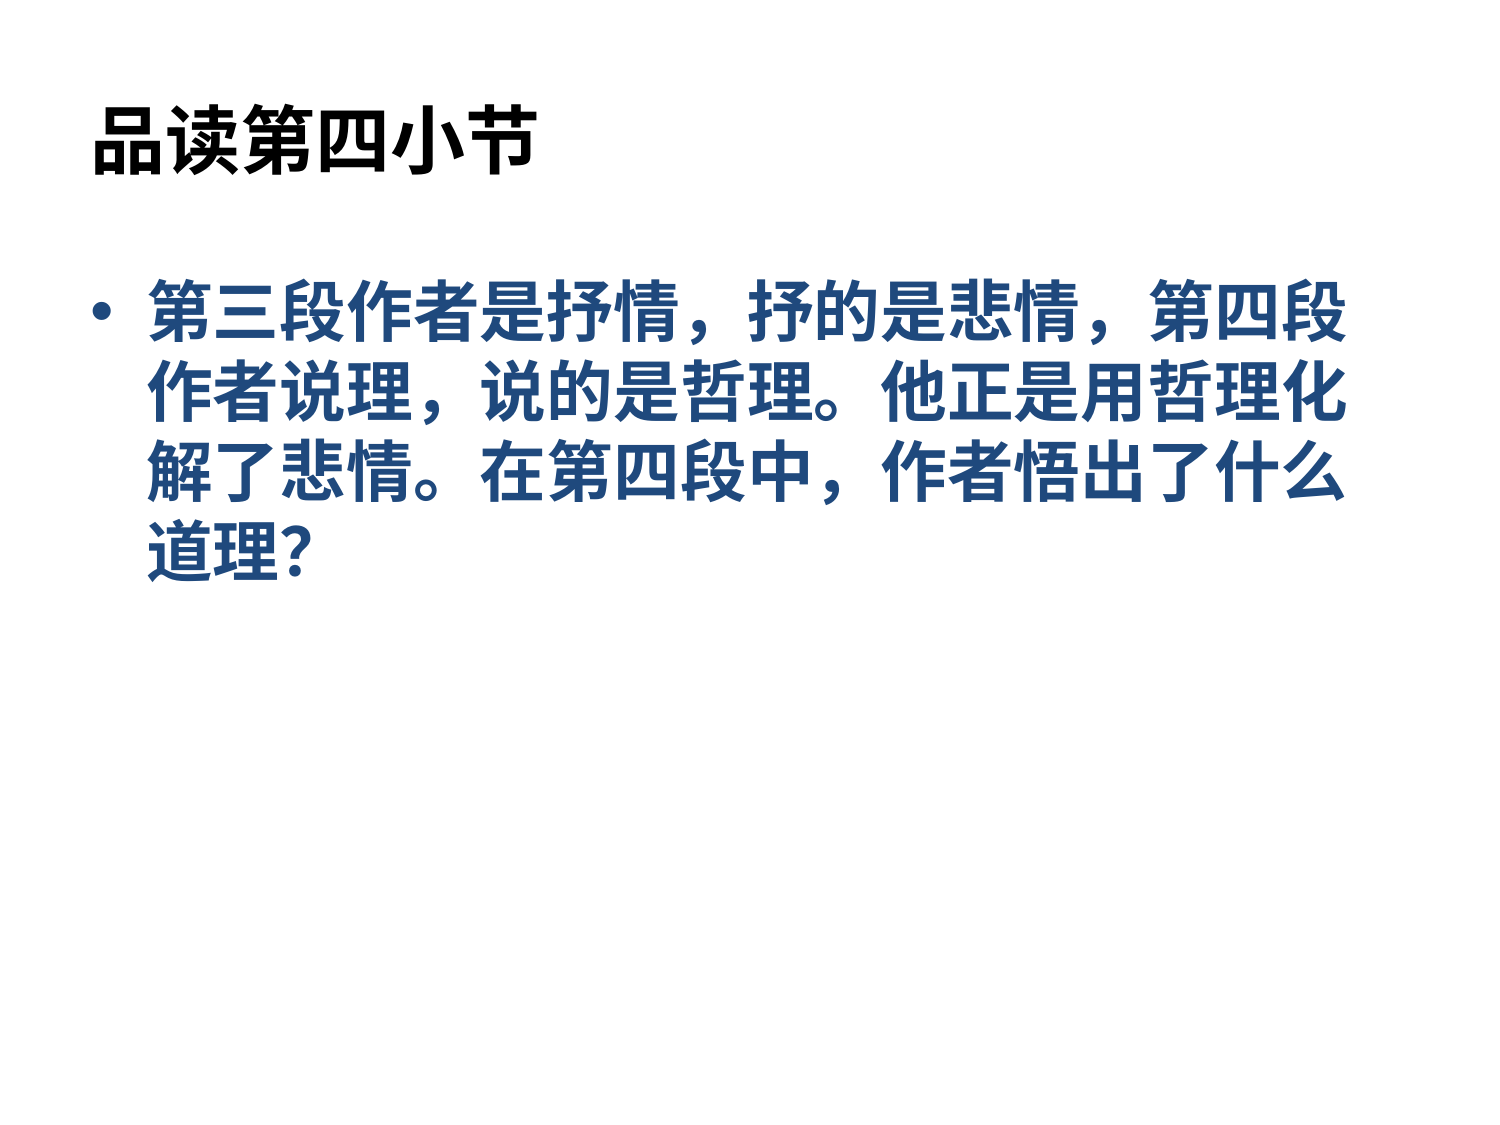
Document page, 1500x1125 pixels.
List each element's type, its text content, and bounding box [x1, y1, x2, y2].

title 品读第四小节 [75, 45, 1425, 233]
list 第三段作者是抒情，抒的是悲情，第四段作者说理，说的是哲理。他正是用哲理化解了悲情。在第四段中，作者悟出了什么道理？ [75, 262, 1425, 1005]
